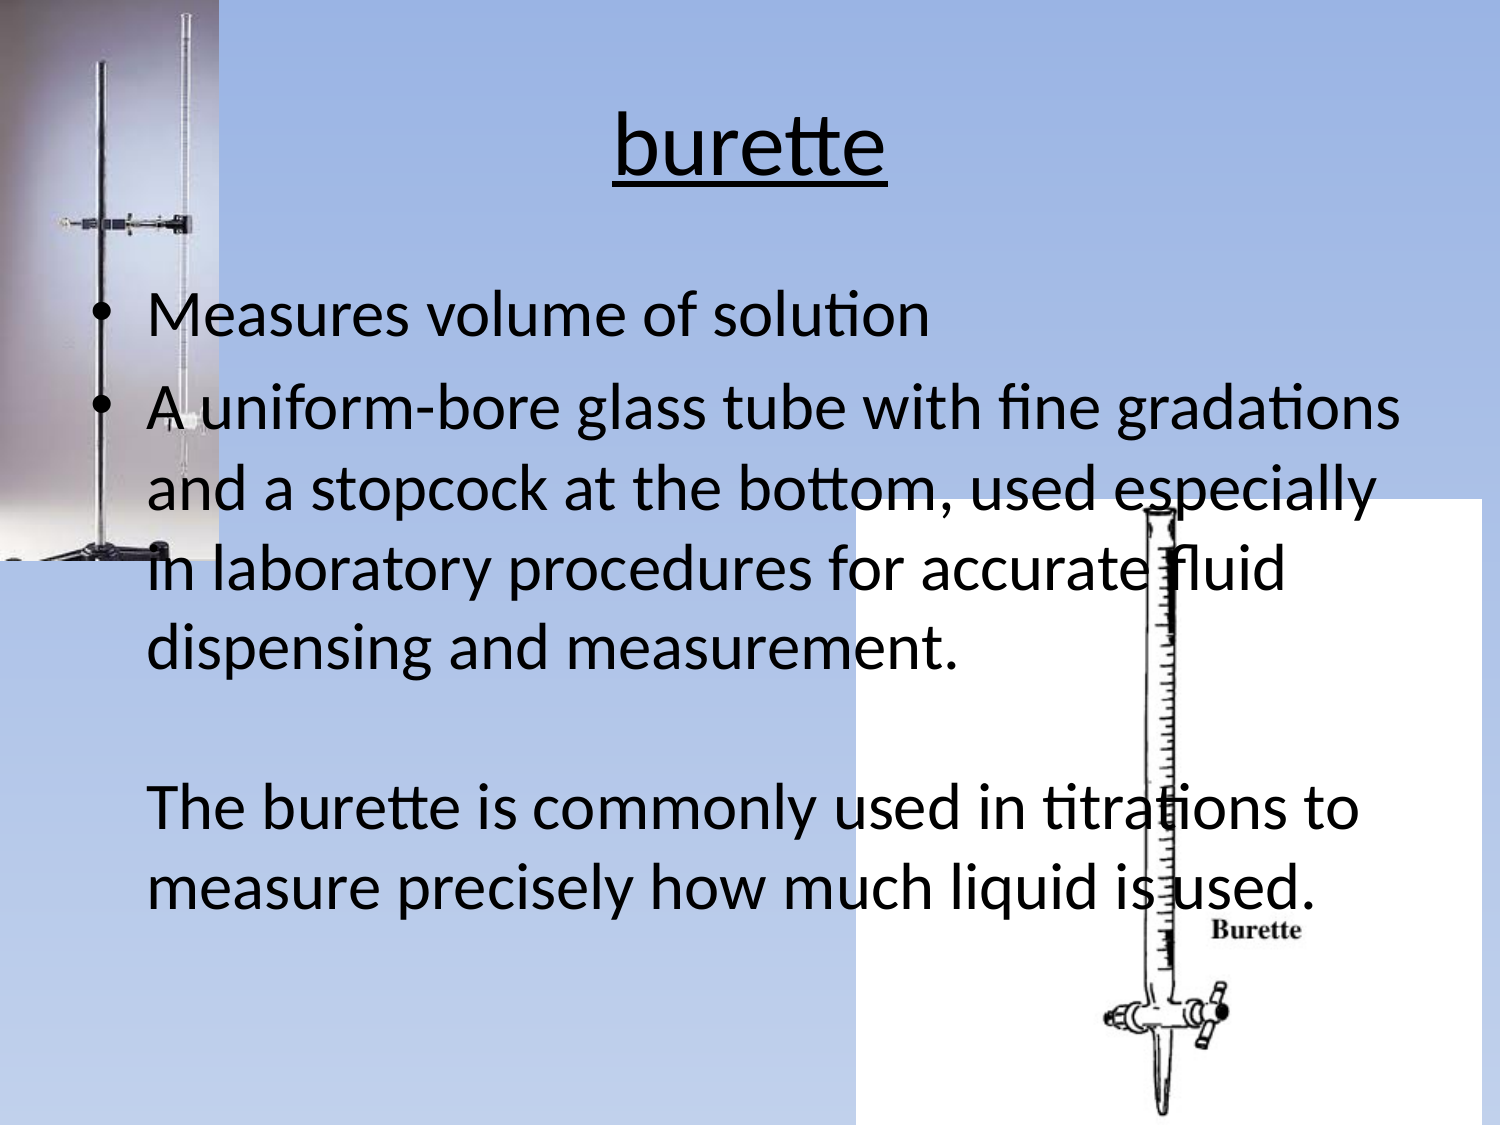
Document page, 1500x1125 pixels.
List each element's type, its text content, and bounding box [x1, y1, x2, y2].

picture [856, 499, 1482, 1125]
list Measures volume of solution A uniform-bore glass tube with fine gradations and a stopcock at the bottom, used especially in laboratory procedures for accurate fluid dispensing and measurement. The burette is commonly used in titrations to measure precisely how much liquid is used. [75, 262, 1425, 1005]
picture [0, 0, 219, 562]
title burette [223, 45, 1425, 233]
